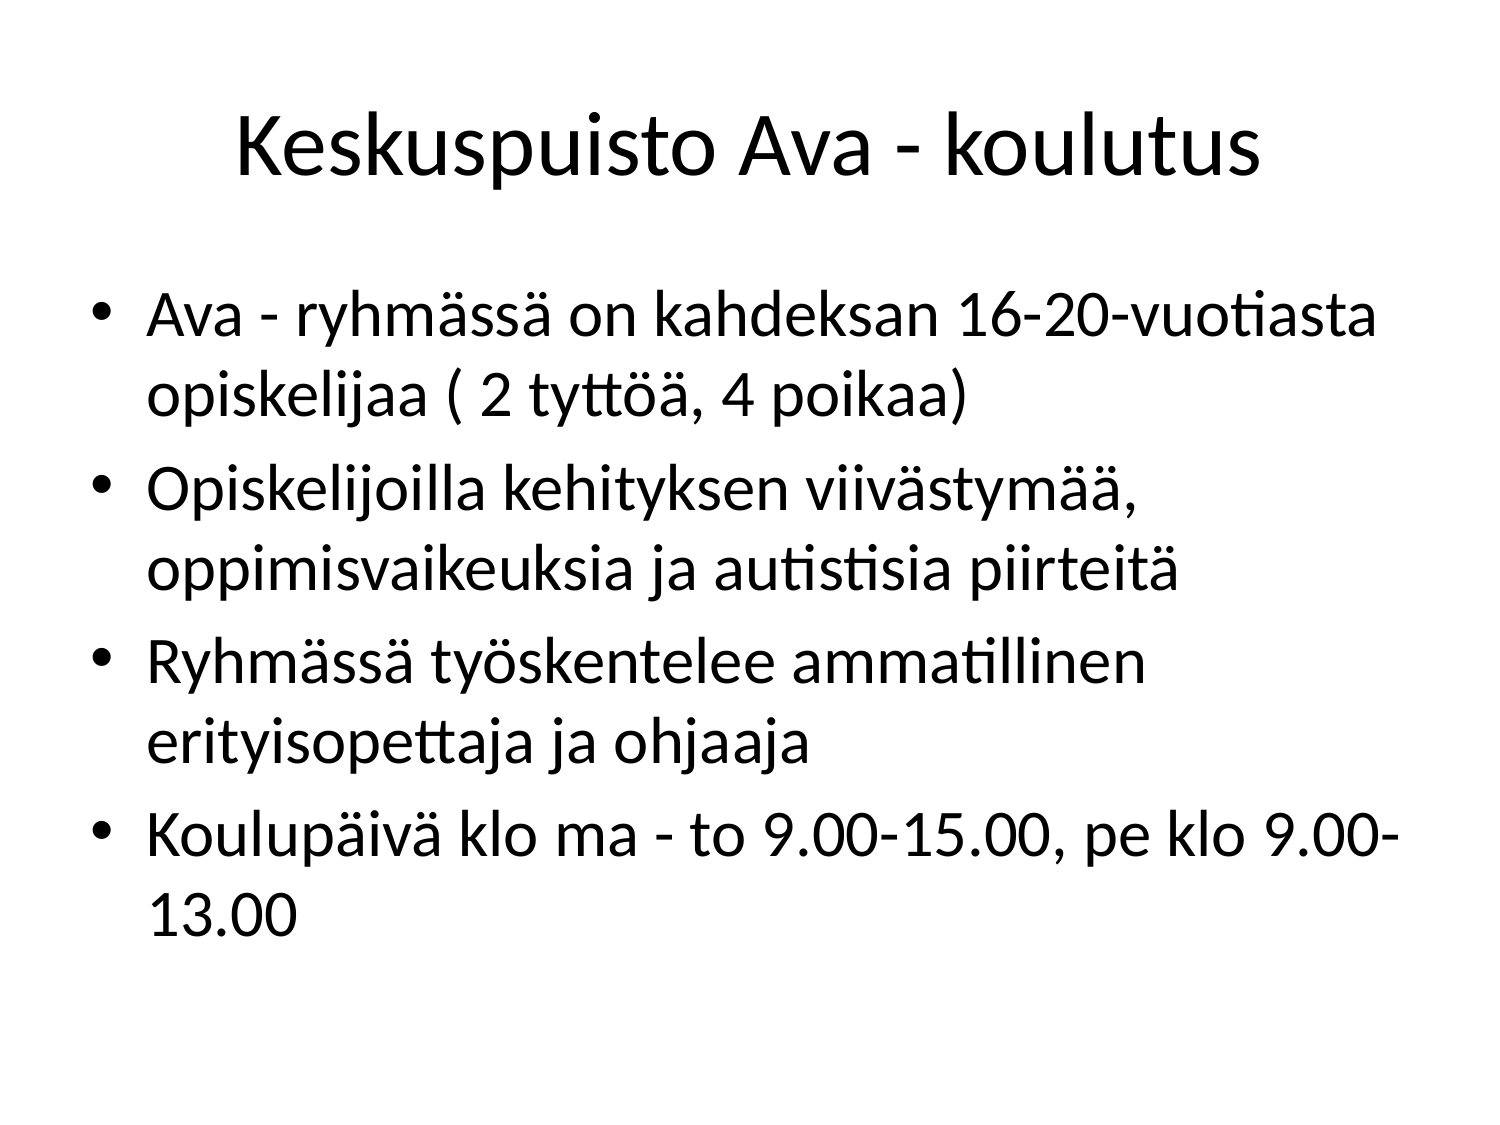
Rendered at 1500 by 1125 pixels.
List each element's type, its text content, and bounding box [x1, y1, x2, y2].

list Ava - ryhmässä on kahdeksan 16-20-vuotiasta opiskelijaa ( 2 tyttöä, 4 poikaa) Opiskelijoilla kehityksen viivästymää, oppimisvaikeuksia ja autistisia piirteitä Ryhmässä työskentelee ammatillinen erityisopettaja ja ohjaaja Koulupäivä klo ma - to 9.00-15.00, pe klo 9.00-13.00 [74, 262, 1426, 1006]
title Keskuspuisto Ava - koulutus [74, 44, 1426, 233]
